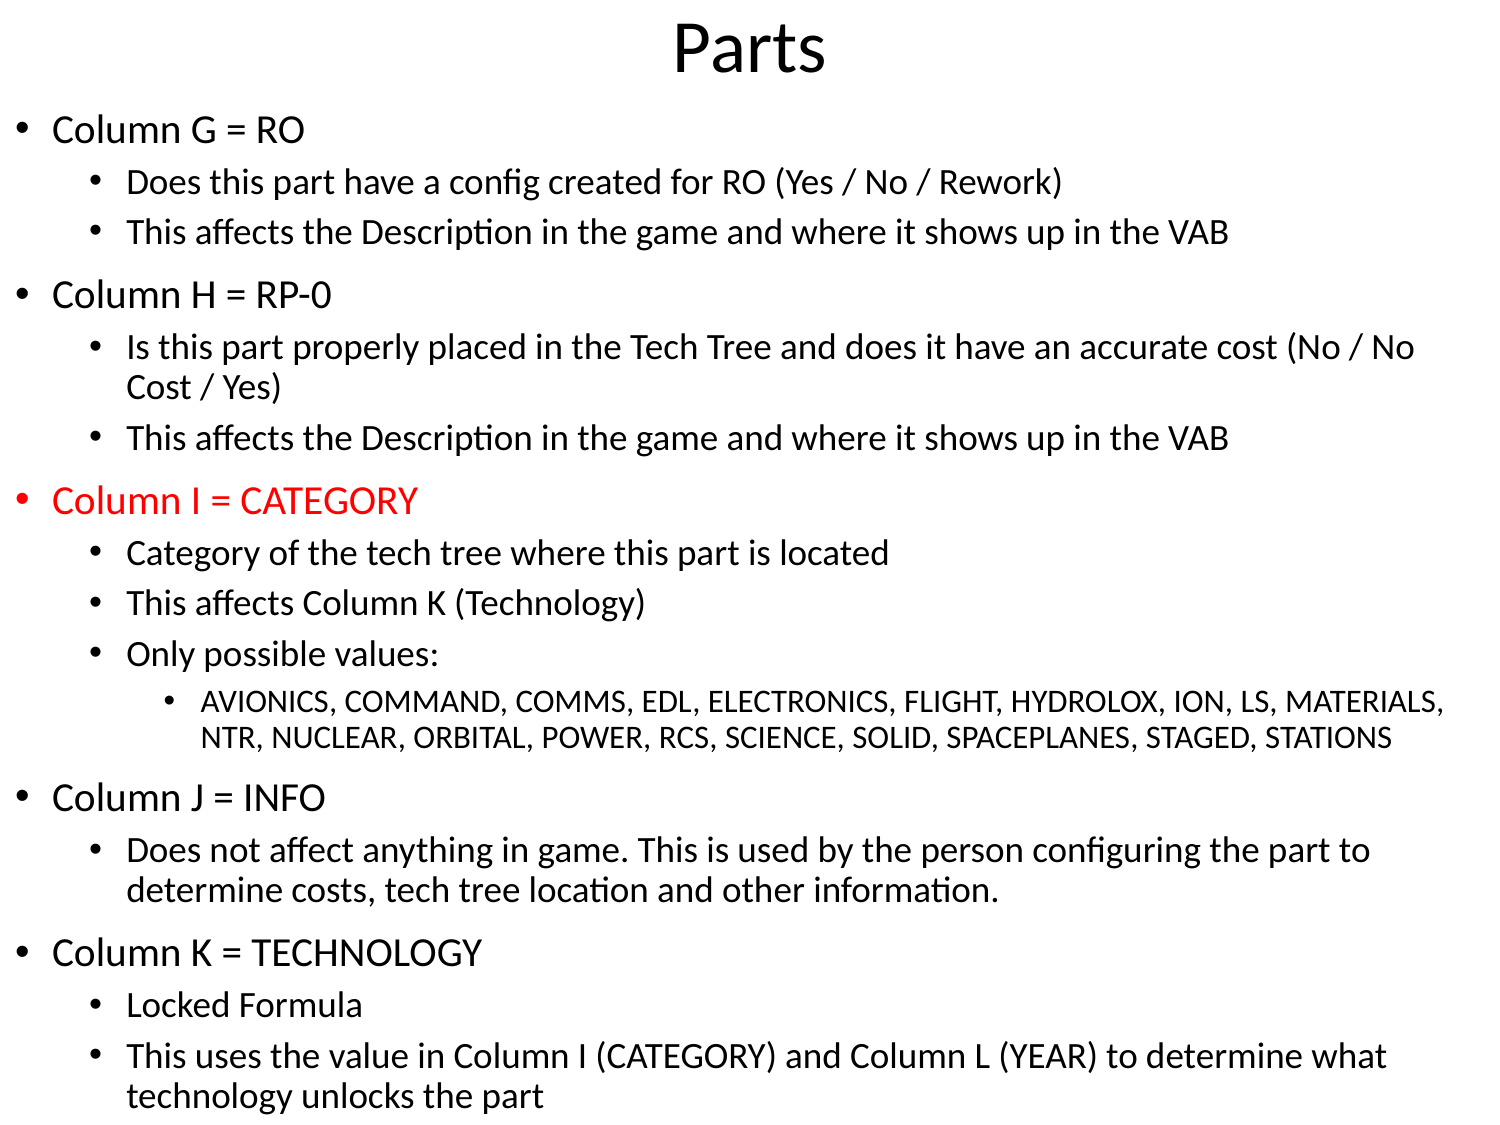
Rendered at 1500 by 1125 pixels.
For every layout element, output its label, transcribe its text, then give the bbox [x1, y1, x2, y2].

title Parts [0, 0, 1500, 97]
list Column G = RO Does this part have a config created for RO (Yes / No / Rework) This affects the Description in the game and where it shows up in the VAB Column H = RP-0 Is this part properly placed in the Tech Tree and does it have an accurate cost (No / No Cost / Yes) This affects the Description in the game and where it shows up in the VAB Column I = CATEGORY Category of the tech tree where this part is located This affects Column K (Technology) Only possible values: AVIONICS, COMMAND, COMMS, EDL, ELECTRONICS, FLIGHT, HYDROLOX, ION, LS, MATERIALS, NTR, NUCLEAR, ORBITAL, POWER, RCS, SCIENCE, SOLID, SPACEPLANES, STAGED, STATIONS Column J = INFO Does not affect anything in game. This is used by the person configuring the part to determine costs, tech tree location and other information. Column K = TECHNOLOGY Locked Formula This uses the value in Column I (CATEGORY) and Column L (YEAR) to determine what technology unlocks the part [0, 99, 1500, 1125]
